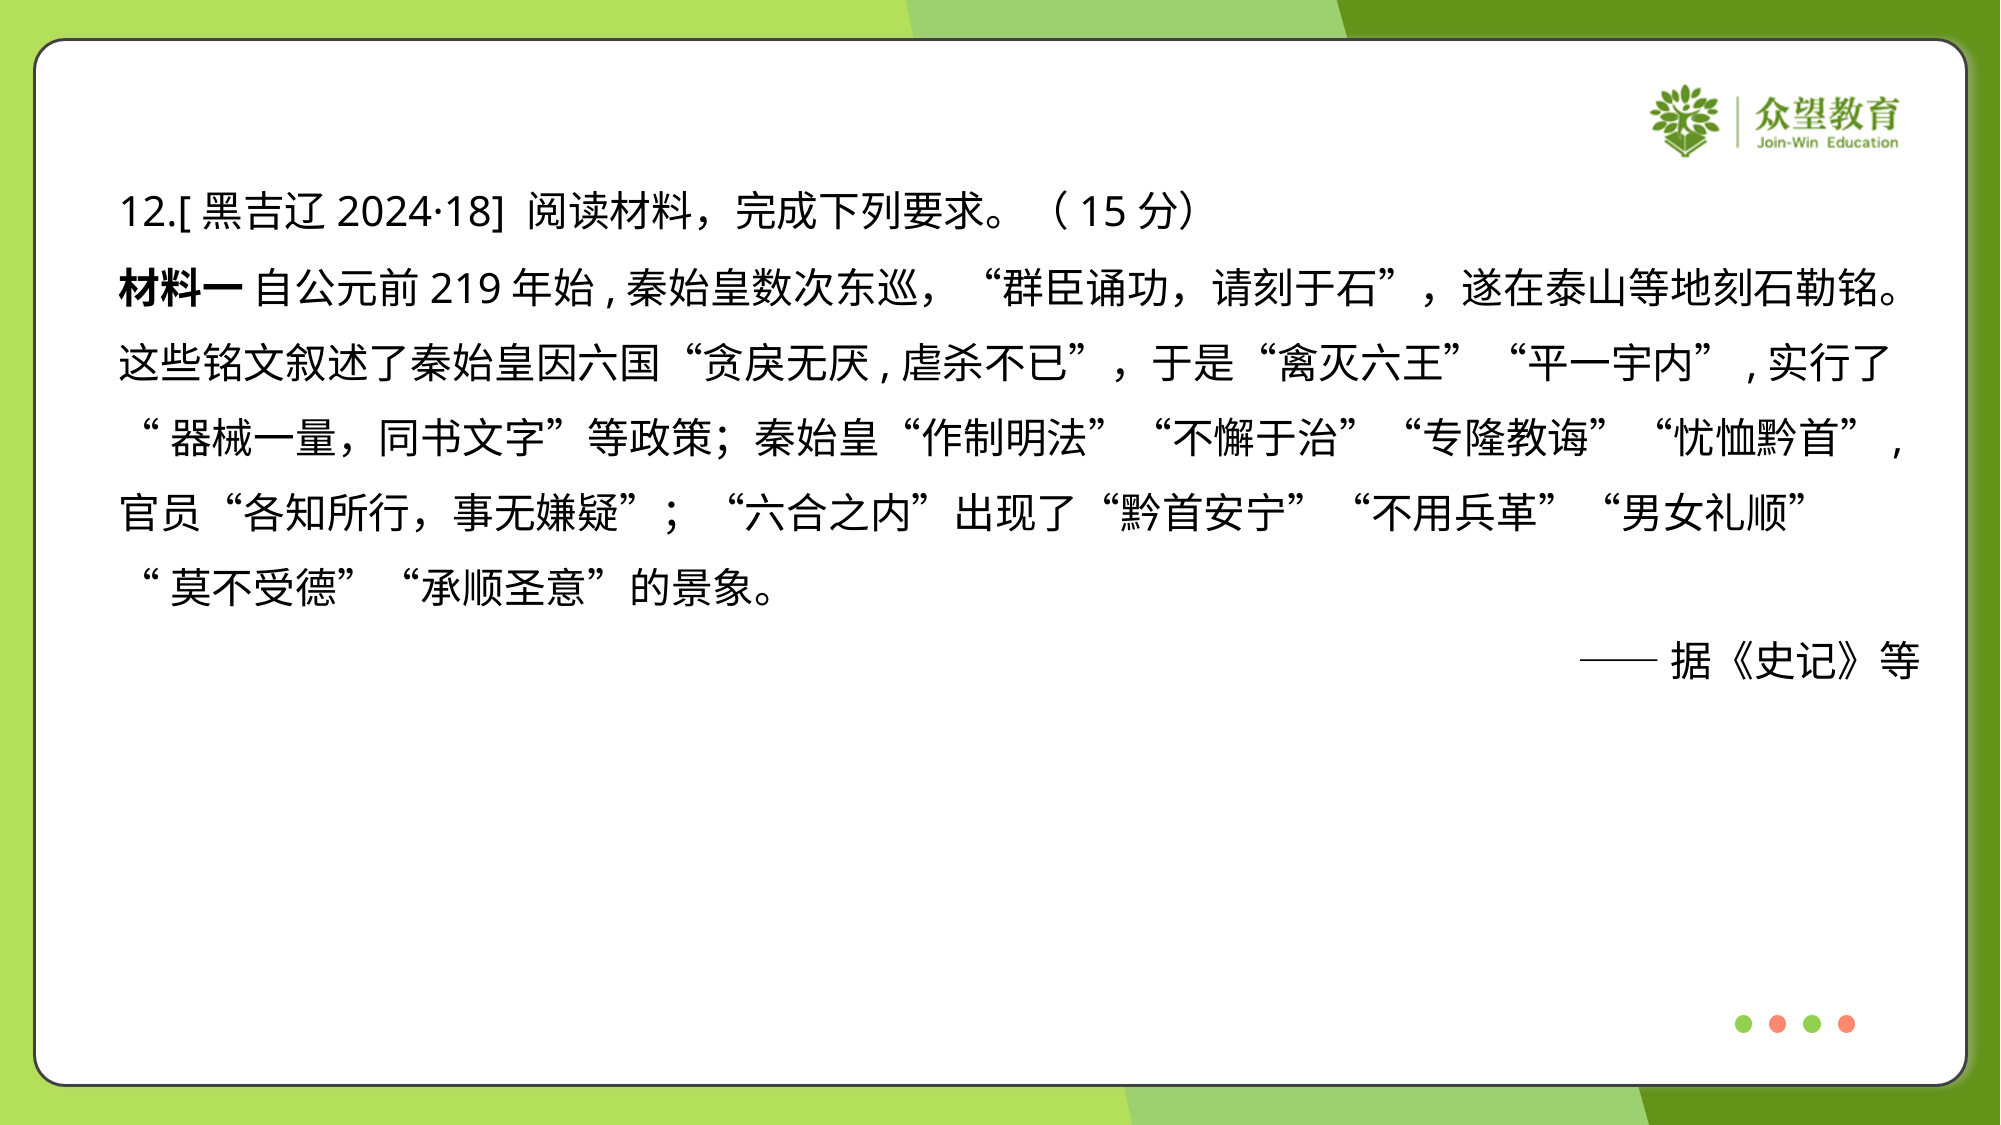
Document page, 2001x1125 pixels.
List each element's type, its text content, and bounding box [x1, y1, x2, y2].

text_box 12.[黑吉辽2024·18] 阅读材料，完成下列要求。（15分） 材料一 自公元前219年始,秦始皇数次东巡，“群臣诵功，请刻于石”，遂在泰山等地刻石勒铭。 这些铭文叙述了秦始皇因六国“贪戾无厌,虐杀不已”，于是“禽灭六王”“平一宇内”,实行了 “器械一量，同书文字”等政策；秦始皇“作制明法”“不懈于治”“专隆教诲”“忧恤黔首”, 官员“各知所行，事无嫌疑”；“六合之内”出现了“黔首安宁”“不用兵革”“男女礼顺” “莫不受德”“承顺圣意”的景象。 ——据《史记》等 [118, 159, 1883, 677]
picture [0, 0, 2000, 1125]
